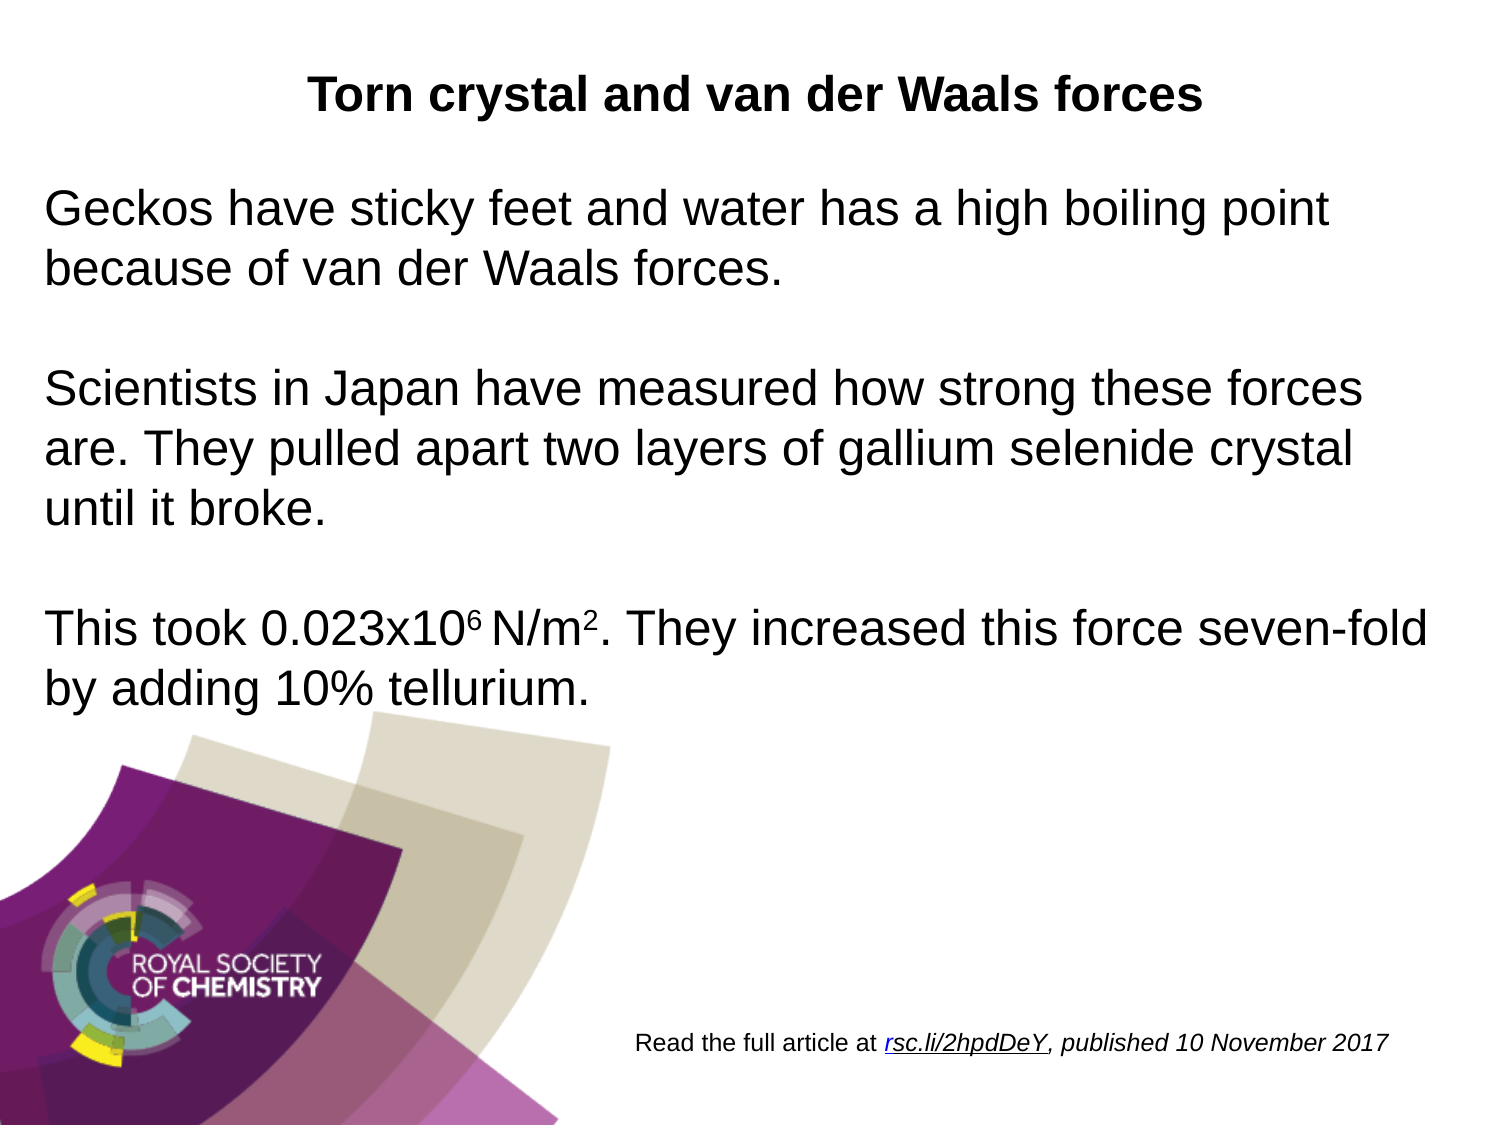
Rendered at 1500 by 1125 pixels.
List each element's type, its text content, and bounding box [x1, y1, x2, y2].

text_box Torn crystal and van der Waals forces [218, 54, 1294, 130]
picture [0, 3, 1500, 1125]
text_box Geckos have sticky feet and water has a high boiling point because of van der Waals forces. Scientists in Japan have measured how strong these forces are. They pulled apart two layers of gallium selenide crystal until it broke. This took 0.023x106 N/m2. They increased this force seven-fold by adding 10% tellurium. [29, 168, 1465, 723]
text_box Read the full article at rsc.li/2hpdDeY, published 10 November 2017 [620, 1018, 1447, 1094]
